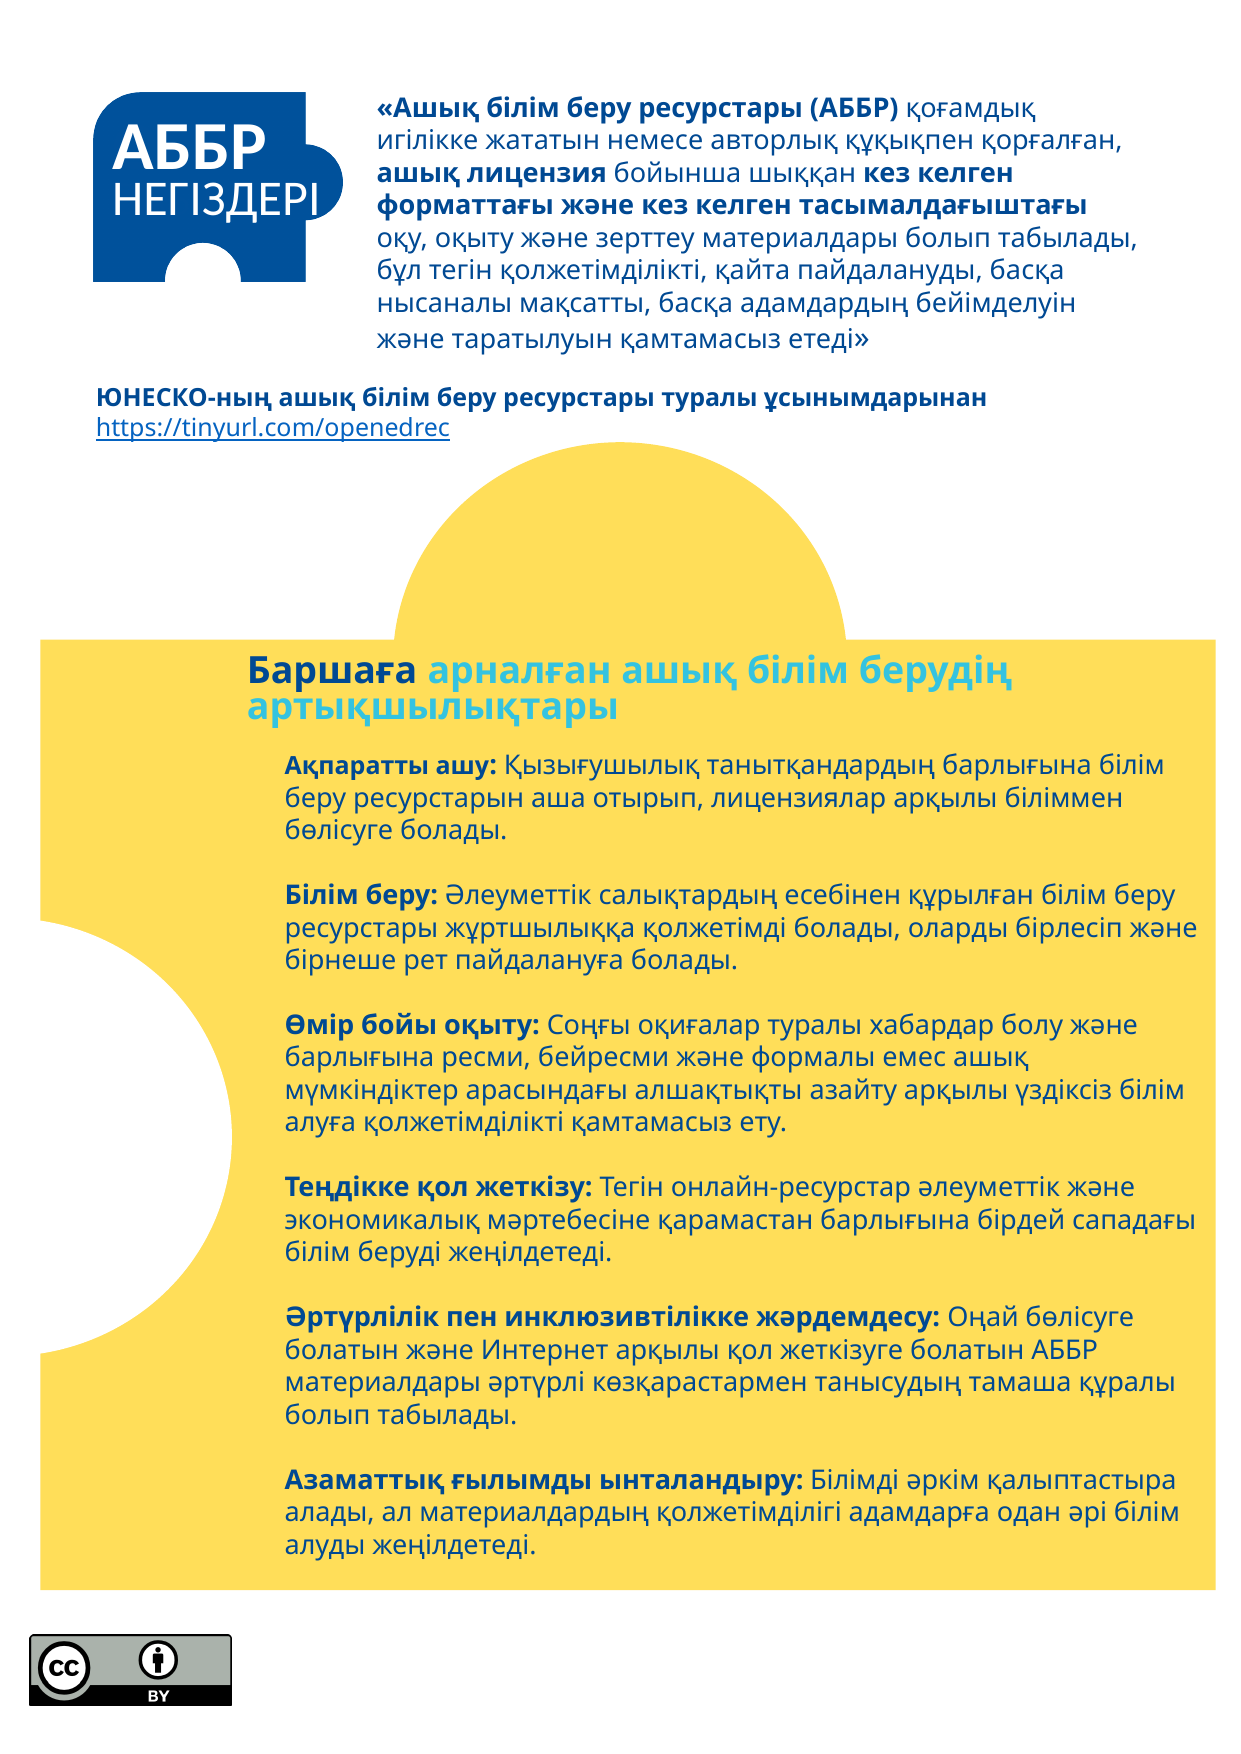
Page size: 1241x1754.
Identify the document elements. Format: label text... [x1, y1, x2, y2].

text_box [29, 29, 1216, 640]
picture [93, 92, 343, 282]
text_box [40, 639, 1216, 1591]
text_box Ақпаратты ашу: Қызығушылық танытқандардың барлығына білім беру ресурстарын аша отырып, лицензиялар арқылы біліммен бөлісуге болады. Білім беру: Әлеуметтік салықтардың есебінен құрылған білім беру ресурстары жұртшылыққа қолжетімді болады, оларды бірлесіп және бірнеше рет пайдалануға болады. Өмір бойы оқыту: Соңғы оқиғалар туралы хабардар болу және барлығына ресми, бейресми және формалы емес ашық мүмкіндіктер арасындағы алшақтықты азайту арқылы үздіксіз білім алуға қолжетімділікті қамтамасыз ету. Теңдікке қол жеткізу: Тегін онлайн-ресурстар әлеуметтік және экономикалық мәртебесіне қарамастан барлығына бірдей сападағы білім беруді жеңілдетеді. Әртүрлілік пен инклюзивтілікке жәрдемдесу: Оңай бөлісуге болатын және Интернет арқылы қол жеткізуге болатын АББР материалдары әртүрлі көзқарастармен танысудың тамаша құралы болып табылады. Азаматтық ғылымды ынталандыру: Білімді әркім қалыптастыра алады, ал материалдардың қолжетімділігі адамдарға одан әрі білім алуды жеңілдетеді. [269, 732, 1216, 1575]
text_box Баршаға арналған ашық білім берудің артықшылықтары [231, 639, 1216, 779]
picture [29, 1634, 233, 1706]
text_box ЮНЕСКО-ның ашық білім беру ресурстары туралы ұсынымдарынан https://tinyurl.com/openedrec [80, 366, 1241, 461]
text_box «Ашық білім беру ресурстары (АББР) қоғамдық игілікке жататын немесе авторлық құқықпен қорғалған, ашық лицензия бойынша шыққан кез келген форматтағы және кез келген тасымалдағыштағы оқу, оқыту және зерттеу материалдары болып табылады, бұл тегін қолжетімділікті, қайта пайдалануды, басқа нысаналы мақсатты, басқа адамдардың бейімделуін және таратылуын қамтамасыз етеді» [361, 75, 1156, 366]
text_box [0, 917, 232, 1357]
text_box [394, 461, 846, 639]
